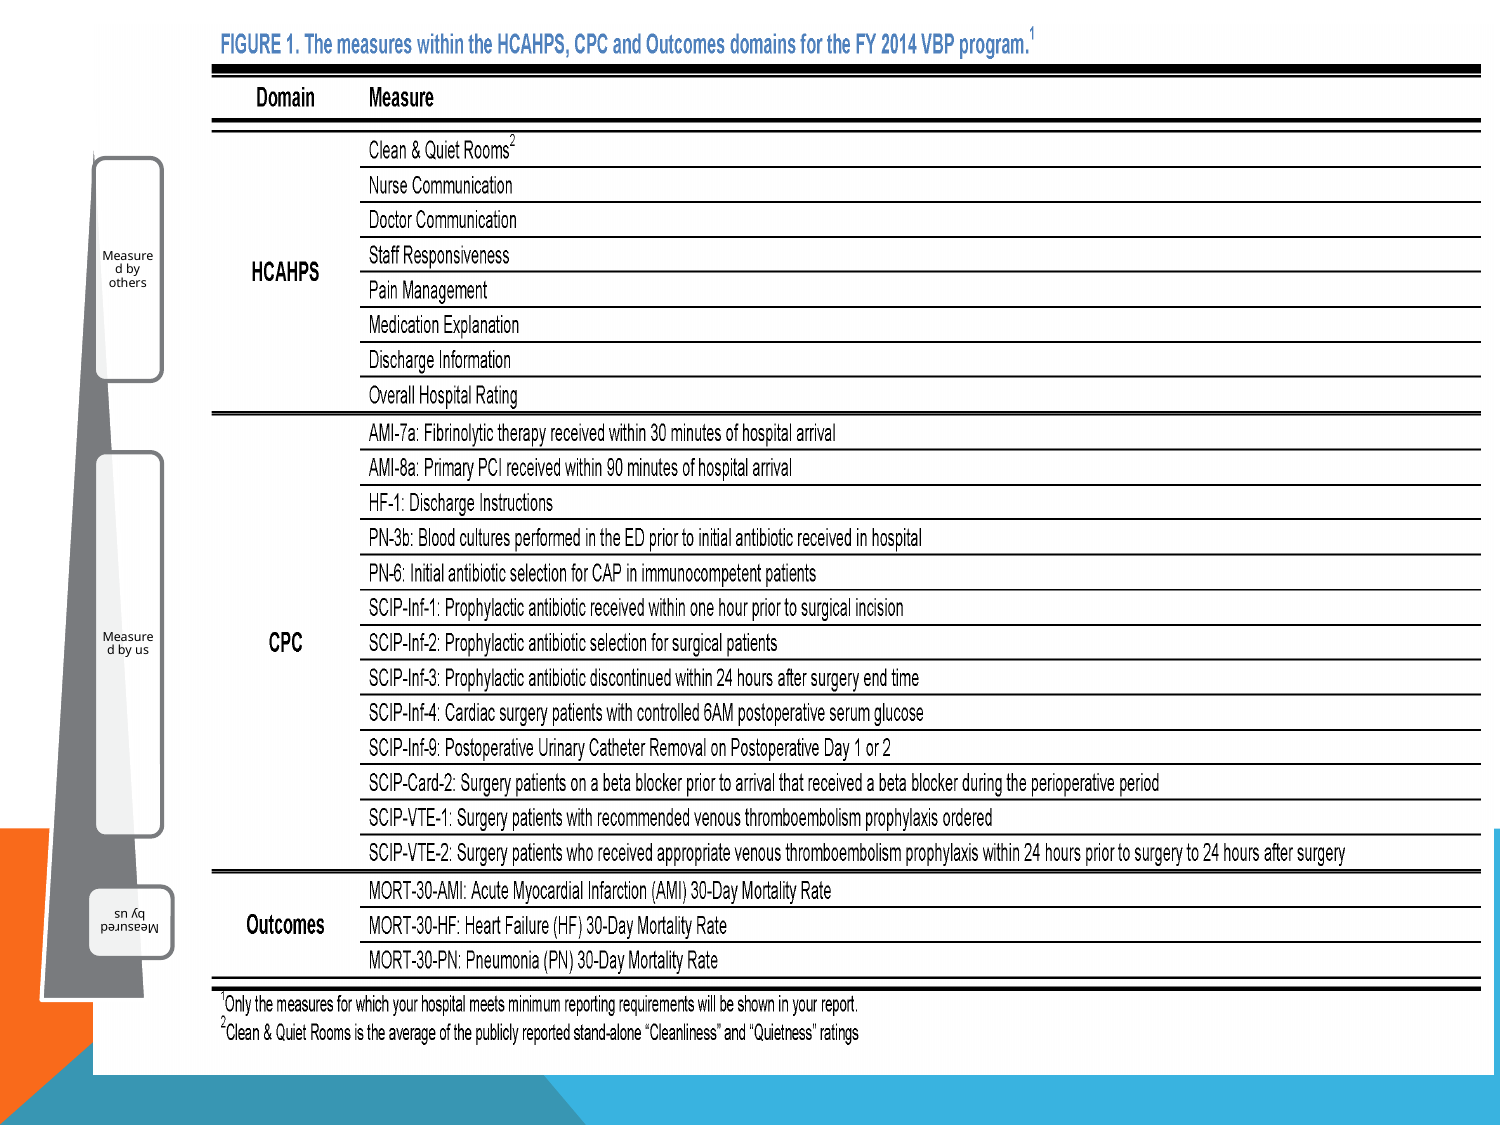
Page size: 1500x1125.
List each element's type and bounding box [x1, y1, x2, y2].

picture [93, 24, 1495, 1076]
text_box [0, 112, 173, 1001]
